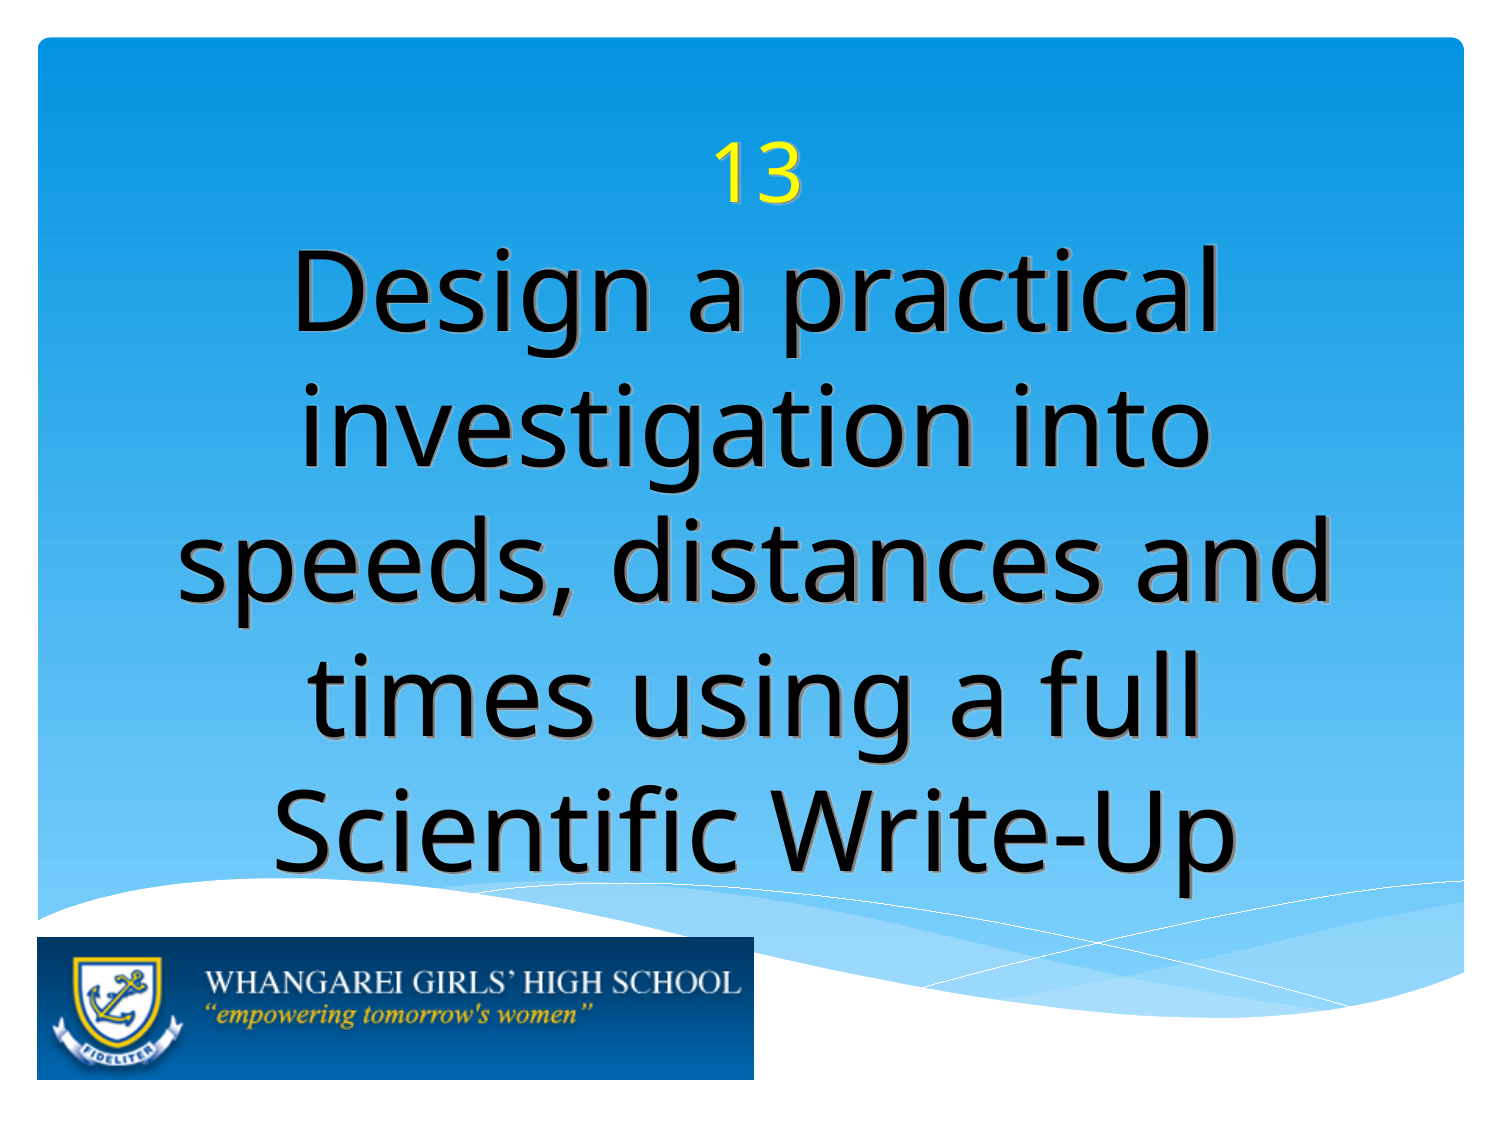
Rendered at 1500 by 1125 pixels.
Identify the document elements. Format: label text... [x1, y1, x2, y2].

text_box 13 Design a practical investigation into speeds, distances and times using a full Scientific Write-Up [74, 99, 1438, 913]
picture [37, 937, 754, 1080]
